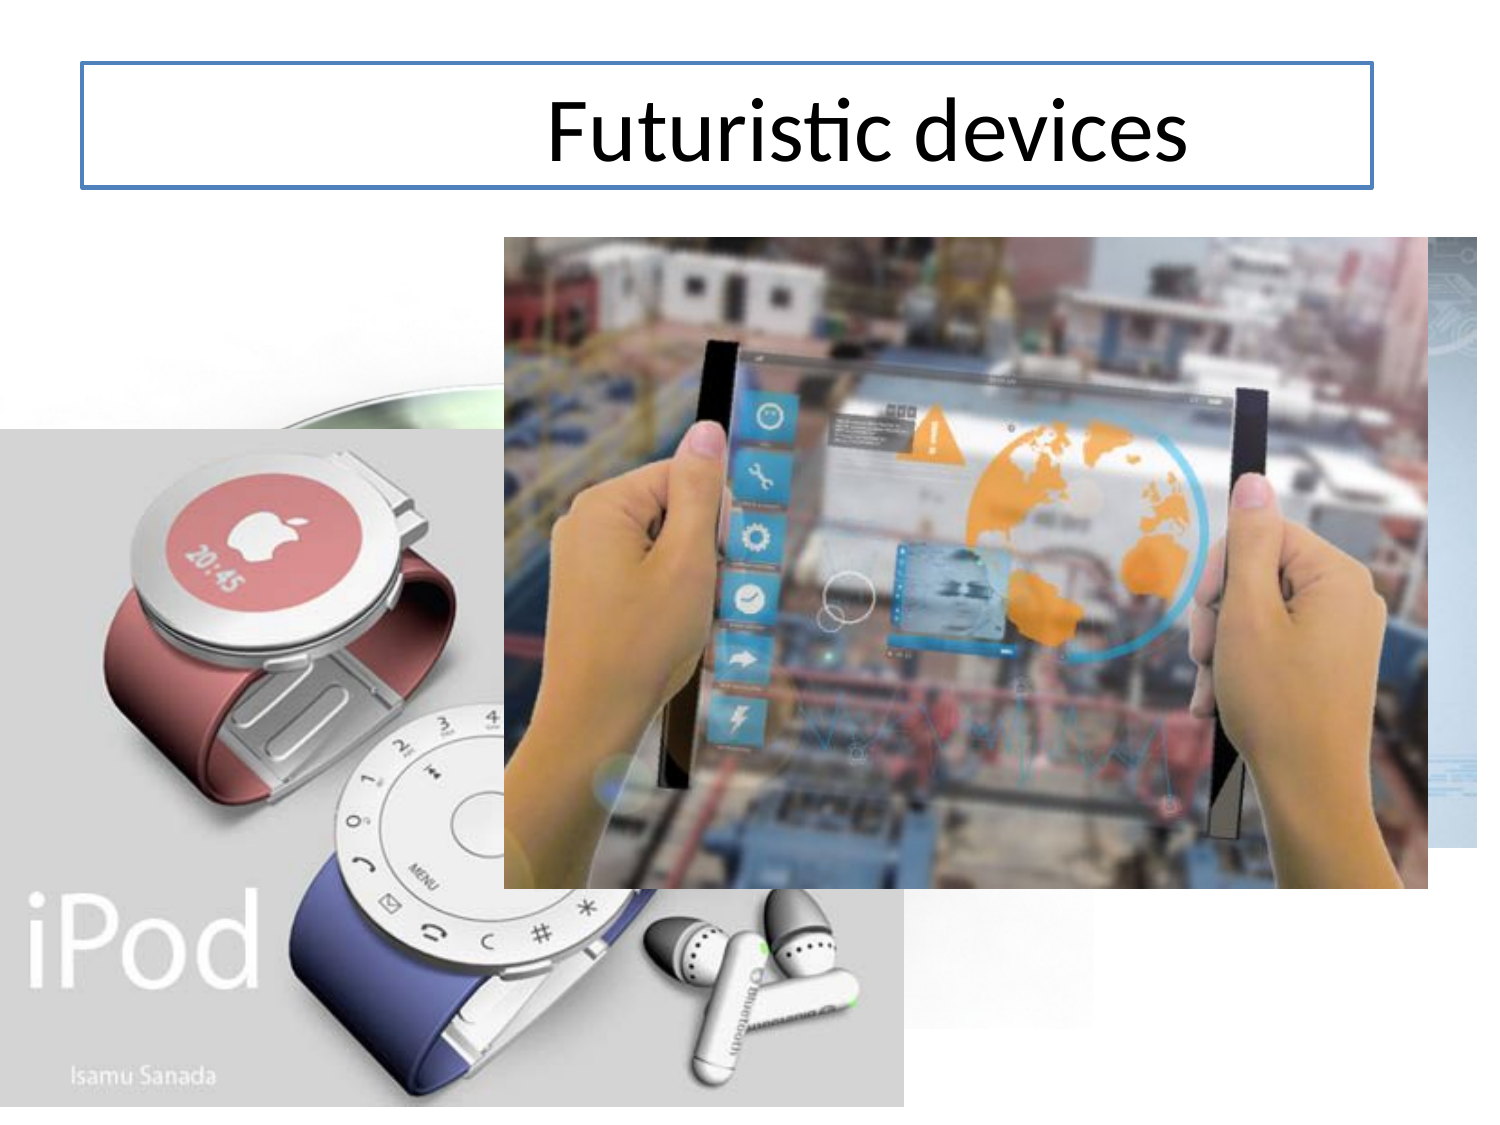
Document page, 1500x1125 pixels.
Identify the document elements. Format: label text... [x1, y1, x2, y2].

picture [0, 208, 1477, 1107]
text_box Futuristic devices [80, 61, 1374, 190]
